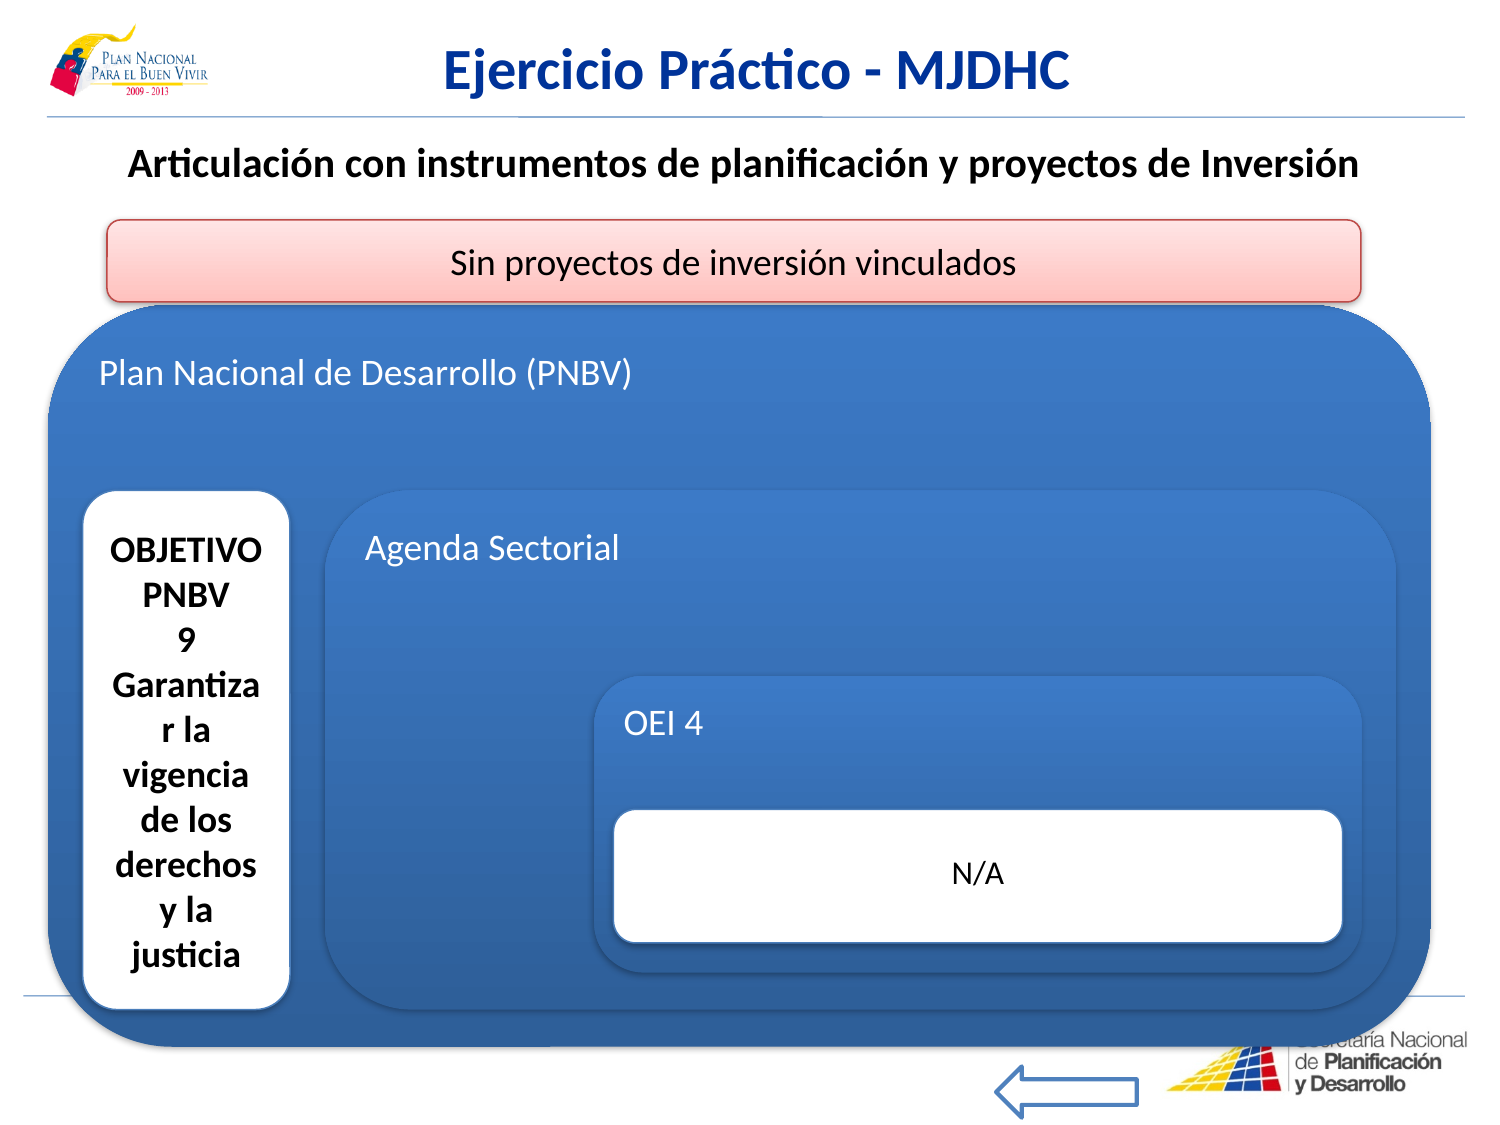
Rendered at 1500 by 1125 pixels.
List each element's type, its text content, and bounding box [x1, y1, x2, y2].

text_box Sin proyectos de inversión vinculados [106, 219, 1362, 303]
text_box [47, 304, 1432, 1047]
picture [1160, 1007, 1473, 1100]
text_box Ejercicio Práctico - MJDHC [81, 0, 1432, 98]
picture [46, 17, 211, 106]
text_box [993, 1064, 1139, 1120]
text_box Articulación con instrumentos de planificación y proyectos de Inversión [82, 128, 1407, 194]
